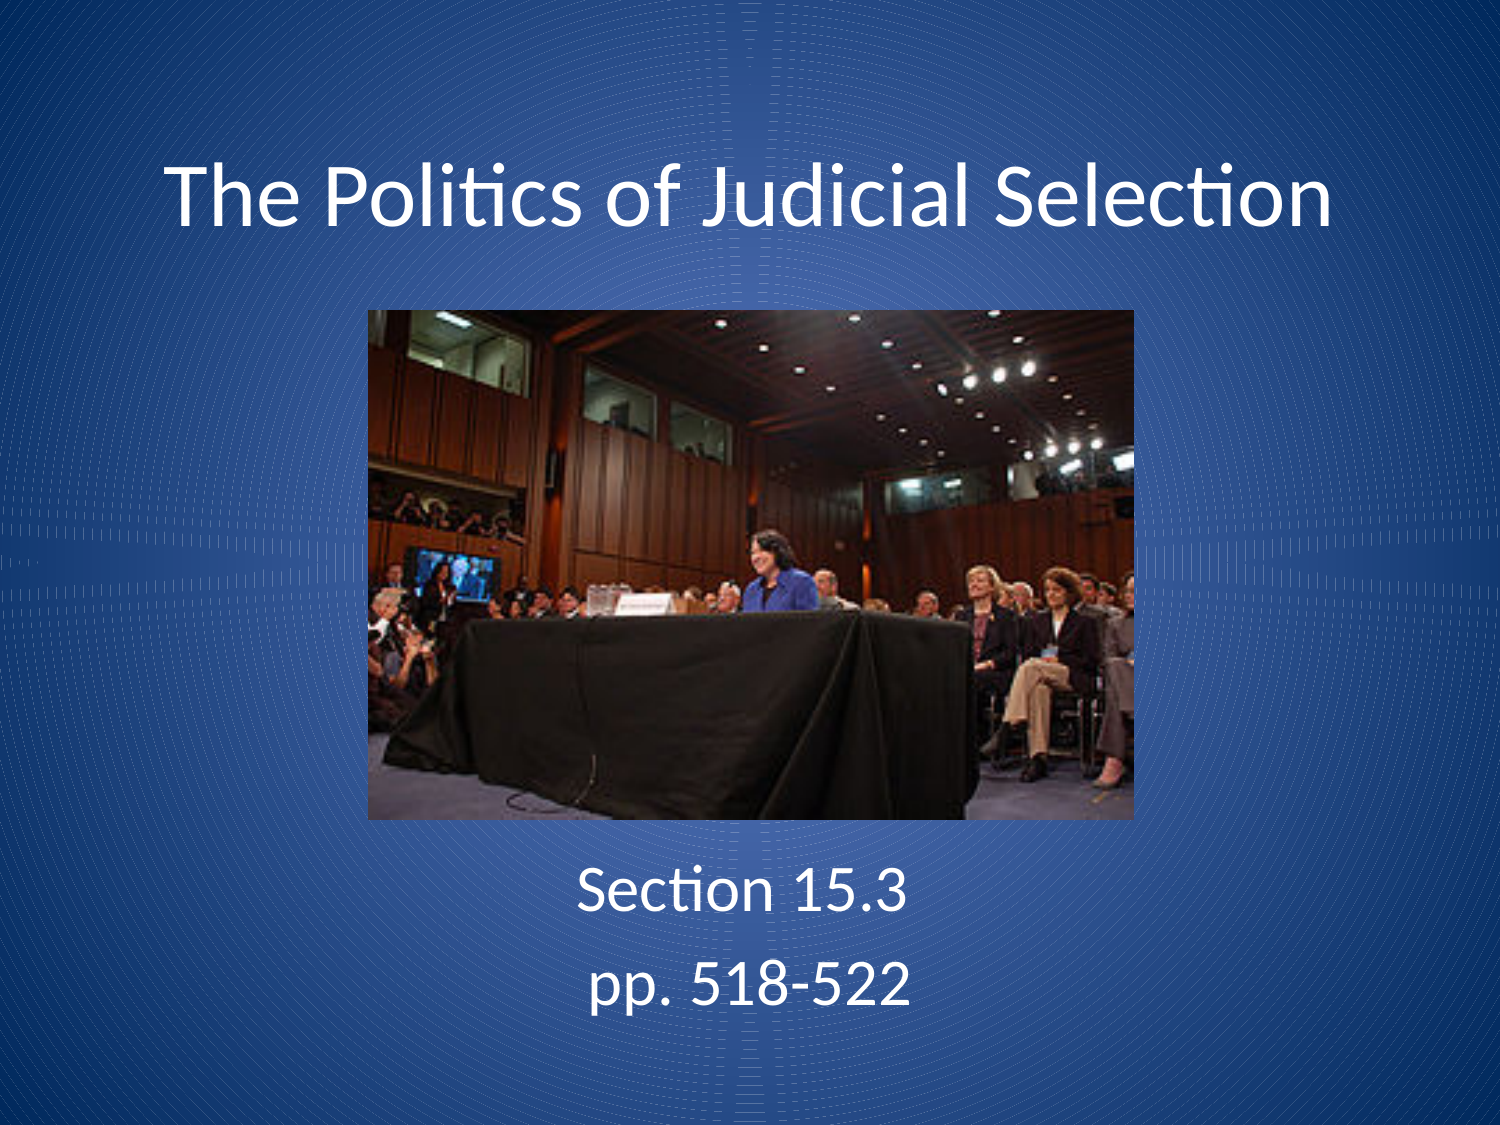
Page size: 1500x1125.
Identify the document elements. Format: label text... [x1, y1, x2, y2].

subtitle Section 15.3 pp. 518-522 [225, 837, 1275, 1125]
picture [368, 310, 1134, 820]
title The Politics of Judicial Selection [112, 69, 1388, 311]
